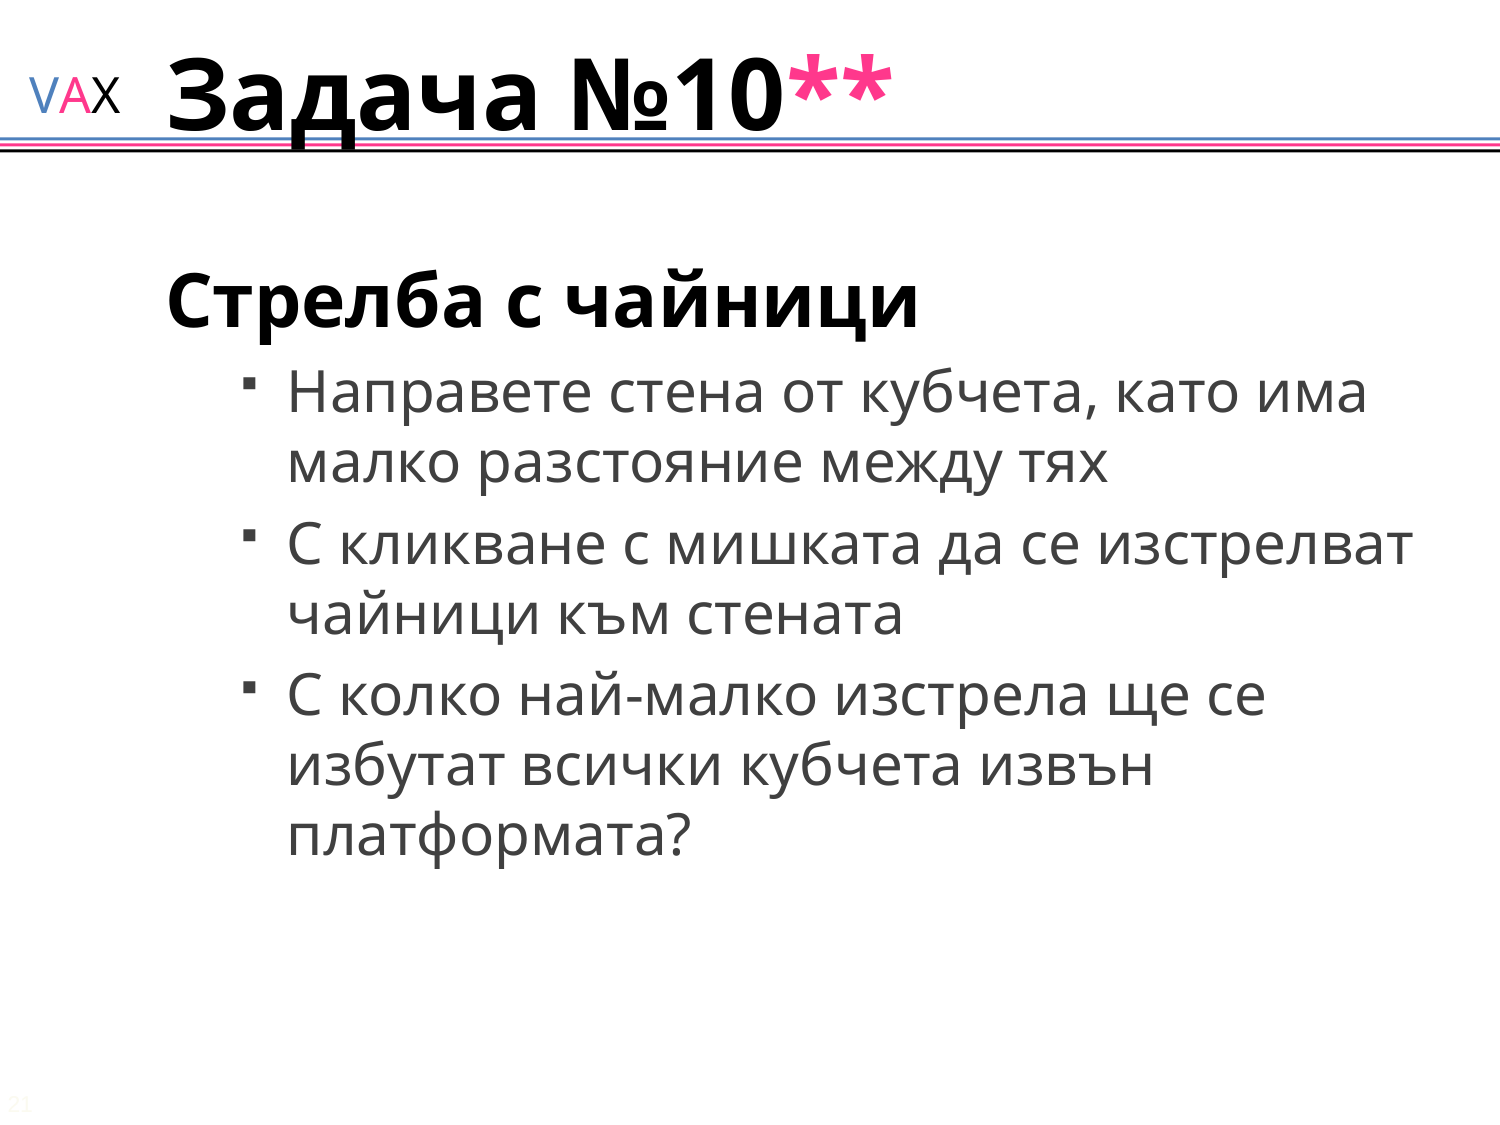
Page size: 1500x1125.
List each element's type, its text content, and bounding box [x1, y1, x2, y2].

list Стрелба с чайници Направете стена от кубчета, като има малко разстояние между тях С кликване с мишката да се изстрелват чайници към стената С колко най-малко изстрела ще се избутат всички кубчета извън платформата? [150, 200, 1488, 1113]
title Задача №10** [0, 37, 1500, 144]
